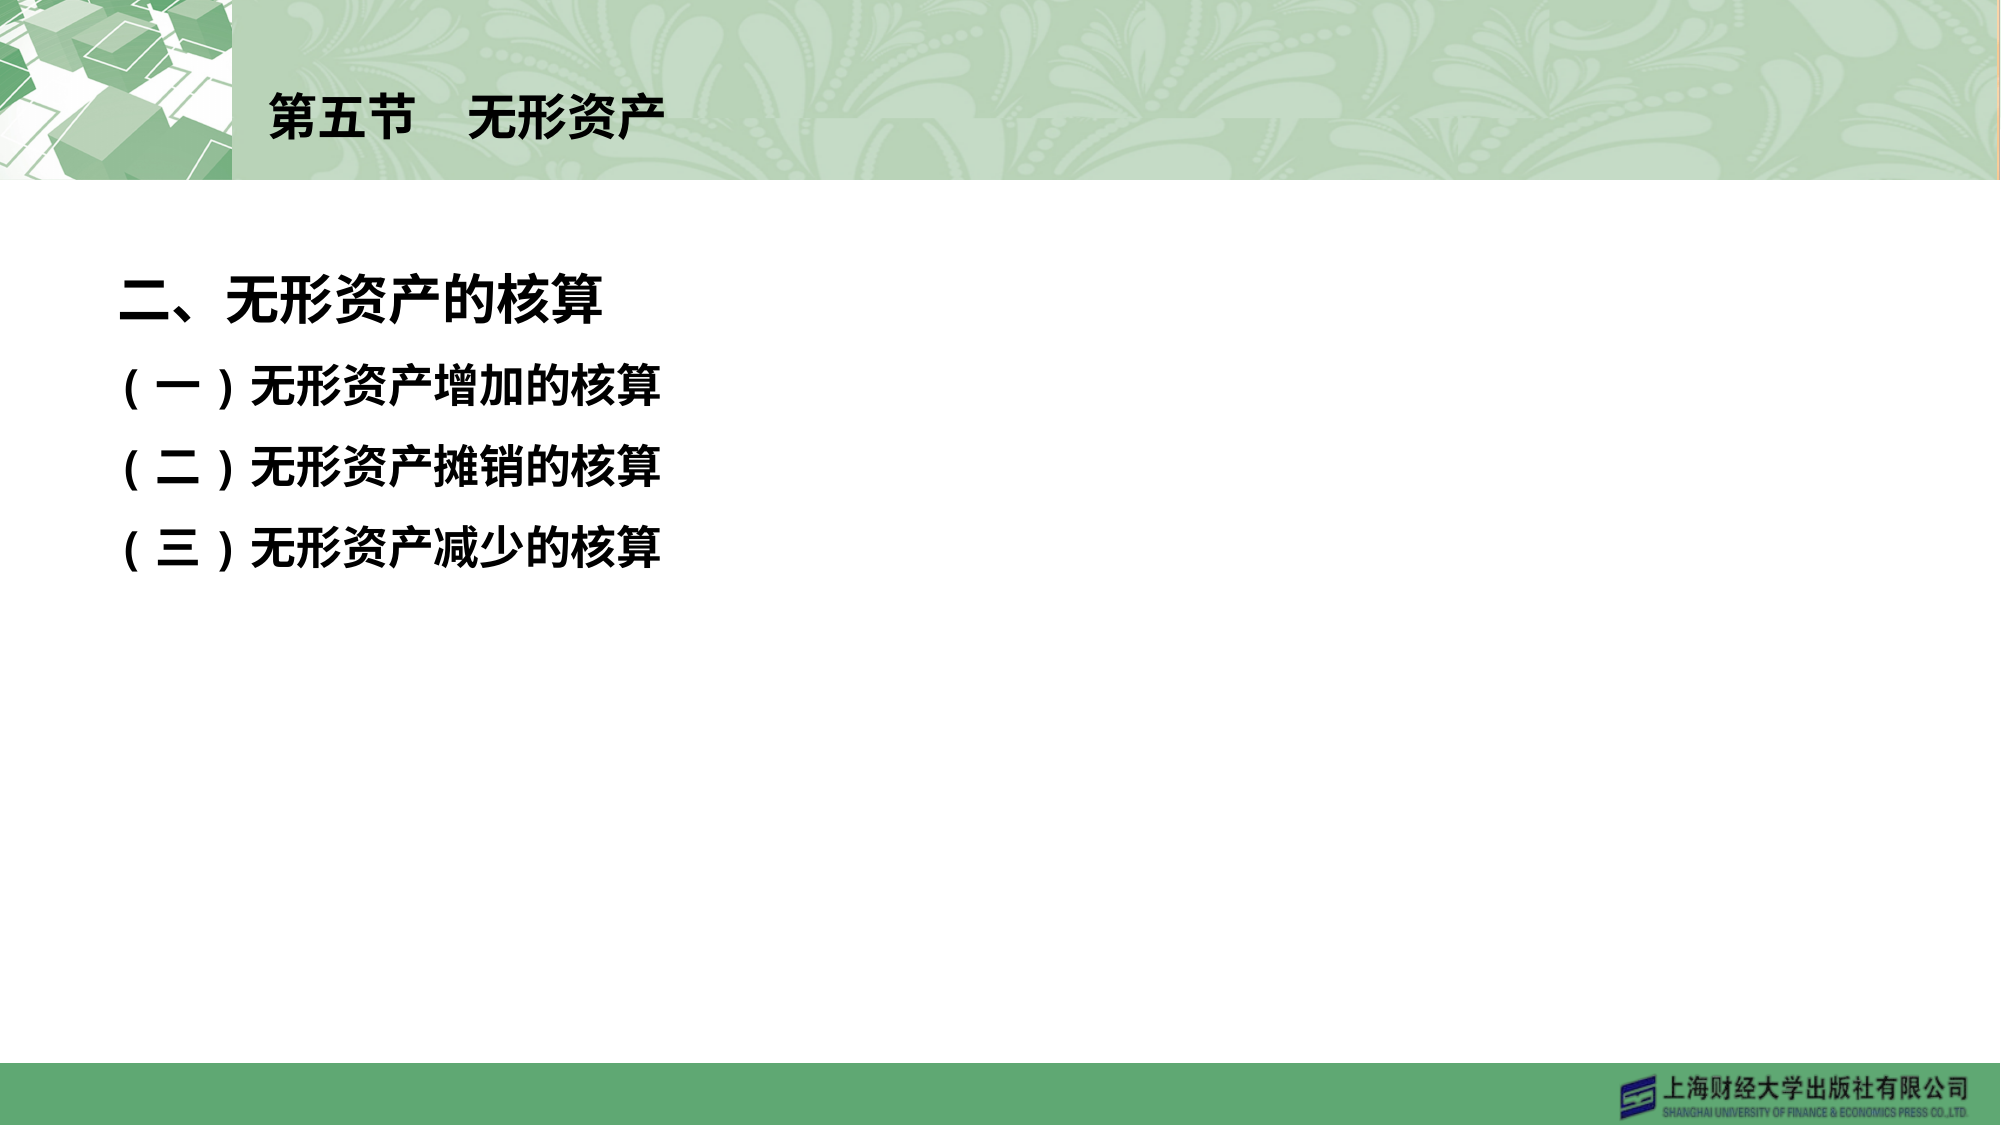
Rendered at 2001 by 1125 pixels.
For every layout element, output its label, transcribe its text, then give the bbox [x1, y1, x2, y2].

title 第五节 无形资产 [252, 64, 1609, 168]
list 二、无形资产的核算 (一)无形资产增加的核算 (二)无形资产摊销的核算 (三)无形资产减少的核算 [102, 241, 1898, 1065]
picture [0, 0, 2001, 1125]
